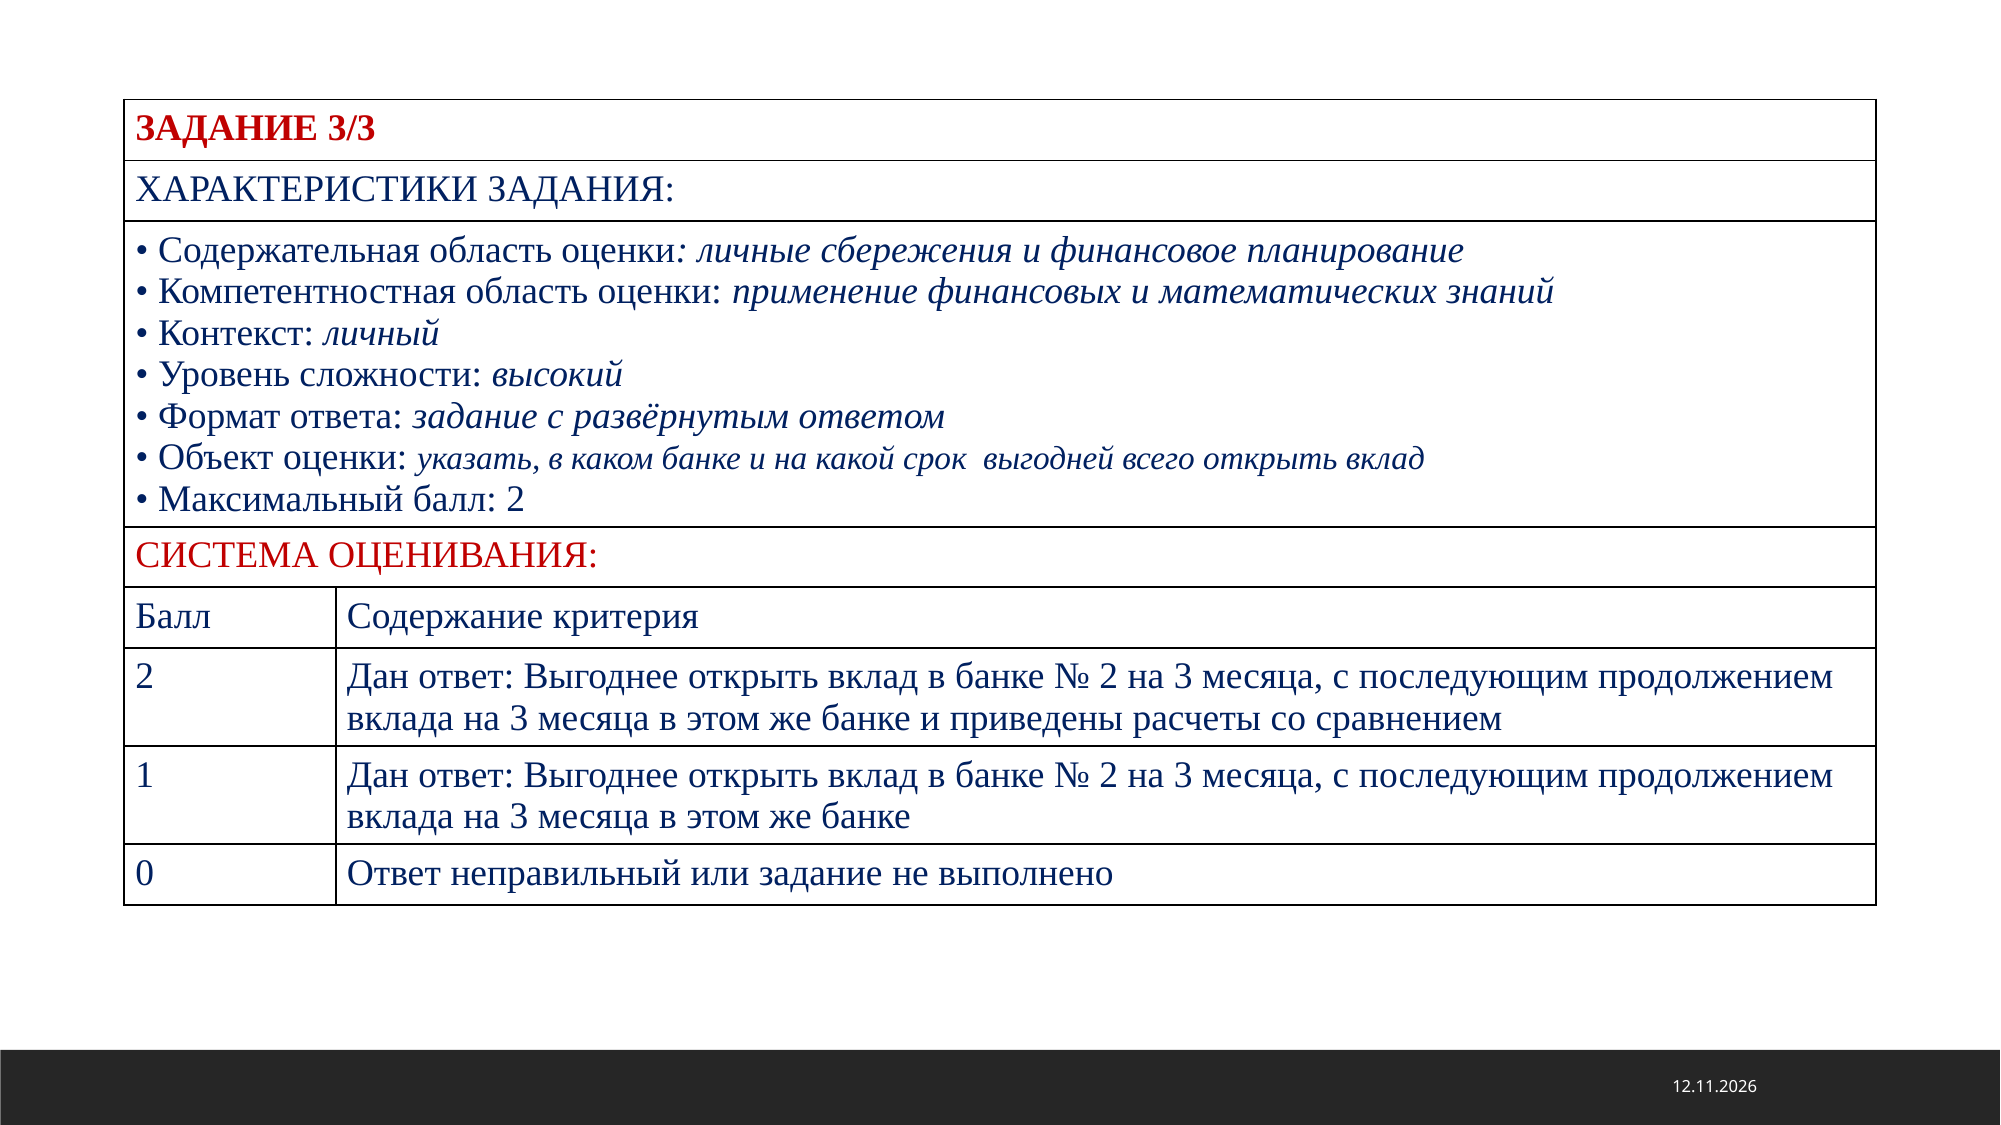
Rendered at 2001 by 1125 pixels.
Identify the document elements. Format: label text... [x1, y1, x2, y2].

table_cell 0 [125, 845, 335, 904]
table_cell Дан ответ: Выгоднее открыть вклад в банке № 2 на 3 месяца, с последующим продолжением вклада на 3 месяца в этом же банке и приведены расчеты со сравнением [337, 649, 1875, 745]
table_cell • Содержательная область оценки: личные сбережения и финансовое планирование • Компетентностная область оценки: применение финансовых и математических знаний • Контекст: личный • Уровень сложности: высокий • Формат ответа: задание с развёрнутым ответом • Объект оценки: указать, в каком банке и на какой срок выгодней всего открыть вклад • Максимальный балл: 2 [125, 222, 1875, 526]
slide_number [1348, 1057, 1773, 1118]
table_cell 1 [125, 747, 335, 843]
table_cell ХАРАКТЕРИСТИКИ ЗАДАНИЯ: [125, 161, 1875, 220]
table_cell Балл [125, 588, 335, 647]
table_cell СИСТЕМА ОЦЕНИВАНИЯ: [125, 528, 1875, 586]
table_cell 2 [125, 649, 335, 745]
table_header ЗАДАНИЕ 3/3 [125, 100, 1875, 160]
table_cell Дан ответ: Выгоднее открыть вклад в банке № 2 на 3 месяца, с последующим продолжением вклада на 3 месяца в этом же банке [337, 747, 1875, 843]
table_cell Ответ неправильный или задание не выполнено [337, 845, 1875, 904]
table_cell Содержание критерия [337, 588, 1875, 647]
